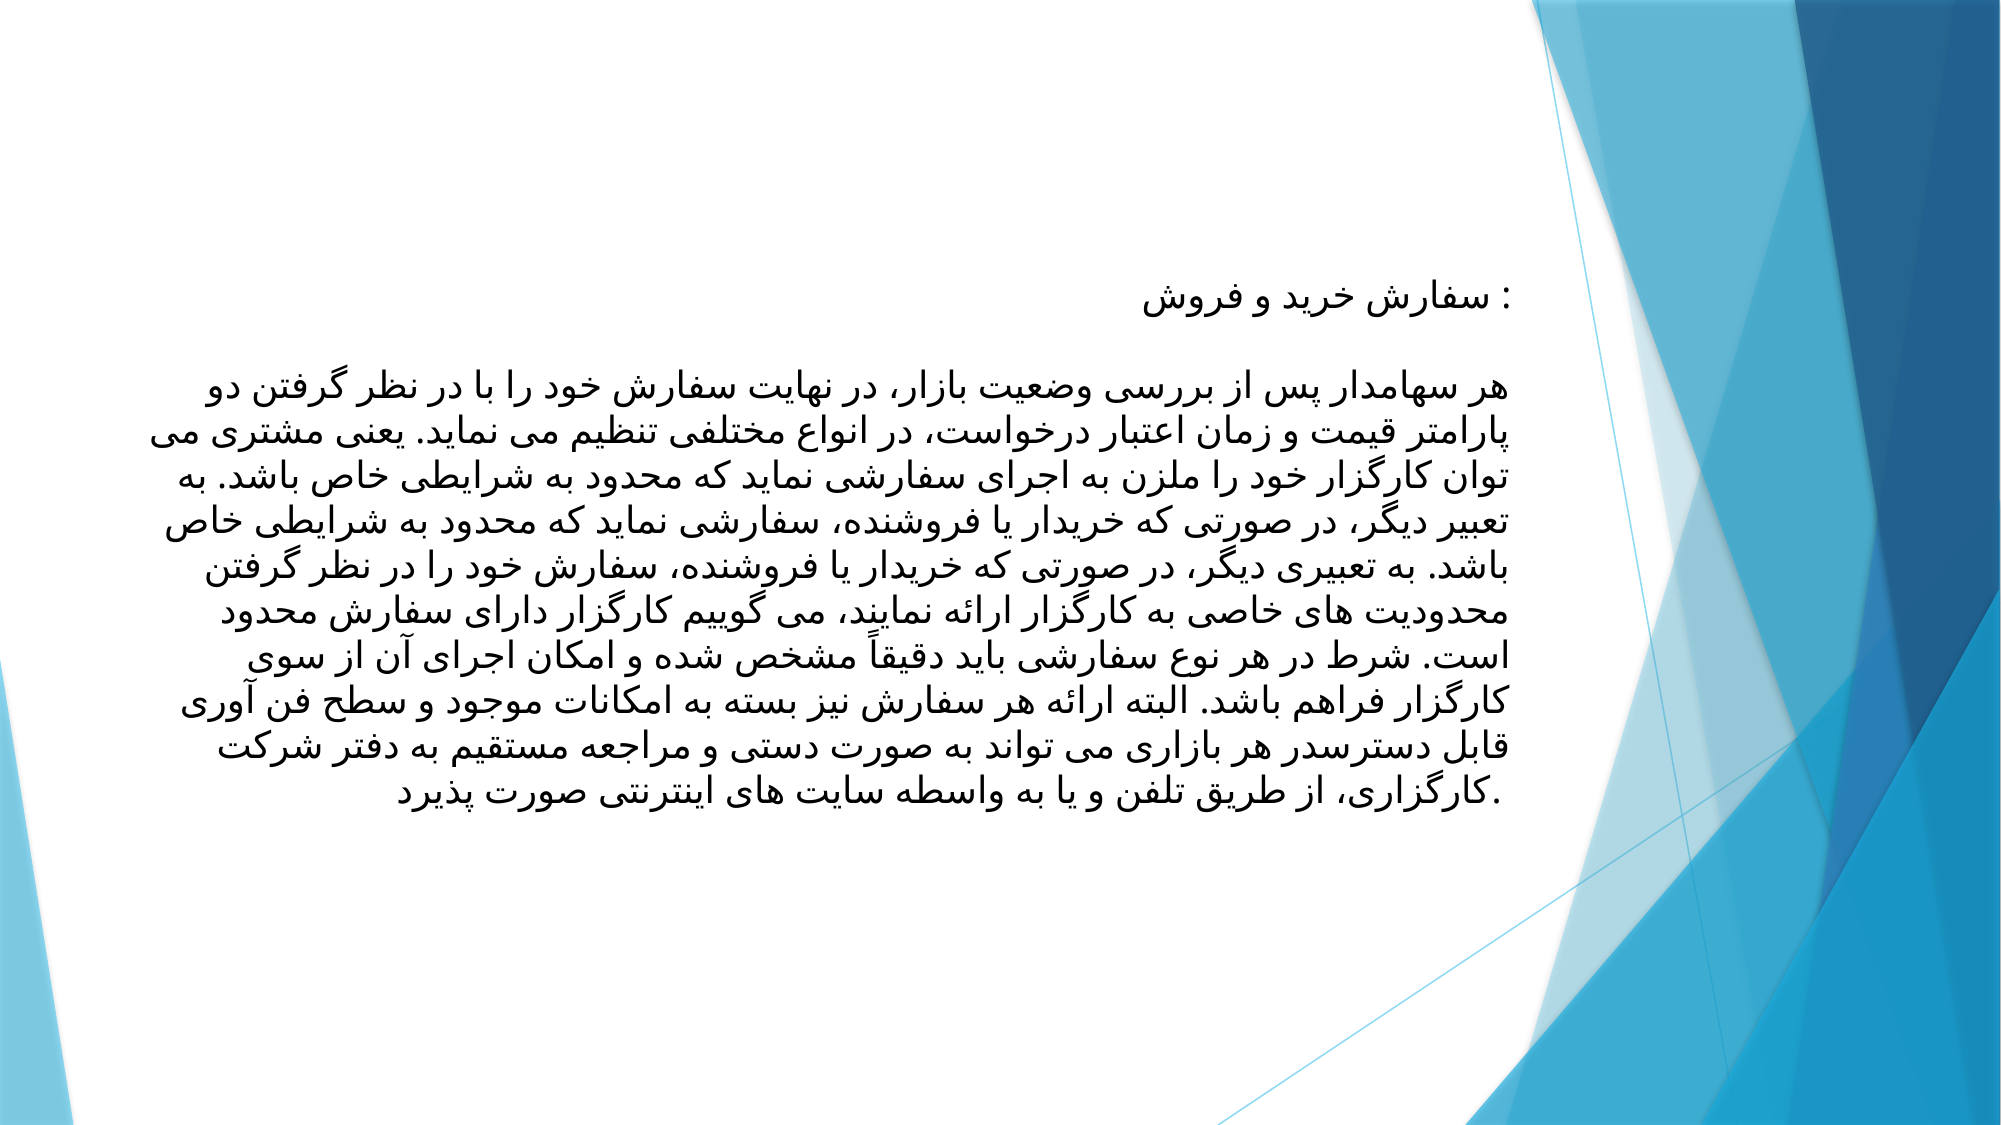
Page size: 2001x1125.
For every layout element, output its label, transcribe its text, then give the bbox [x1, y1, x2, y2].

text_box سفارش خرید و فروش : هر سهامدار پس از بررسی وضعیت بازار، در نهایت سفارش خود را با در نظر گرفتن دو پارامتر قیمت و زمان اعتبار درخواست، در انواع مختلفی تنظیم می نماید. یعنی مشتری می توان کارگزار خود را ملزن به اجرای سفارشی نماید که محدود به شرایطی خاص باشد. به تعبیر دیگر، در صورتی که خریدار یا فروشنده، سفارشی نماید که محدود به شرایطی خاص باشد. به تعبیری دیگر، در صورتی که خریدار یا فروشنده، سفارش خود را در نظر گرفتن محدودیت های خاصی به کارگزار ارائه نمایند، می گوییم کارگزار دارای سفارش محدود است. شرط در هر نوع سفارشی باید دقیقاً مشخص شده و امکان اجرای آن از سوی کارگزار فراهم باشد. البته ارائه هر سفارش نیز بسته به امکانات موجود و سطح فن آوری قابل دسترسدر هر بازاری می تواند به صورت دستی و مراجعه مستقیم به دفتر شرکت کارگزاری، از طریق تلفن و یا به واسطه سایت های اینترنتی صورت پذیرد. [117, 263, 1527, 819]
